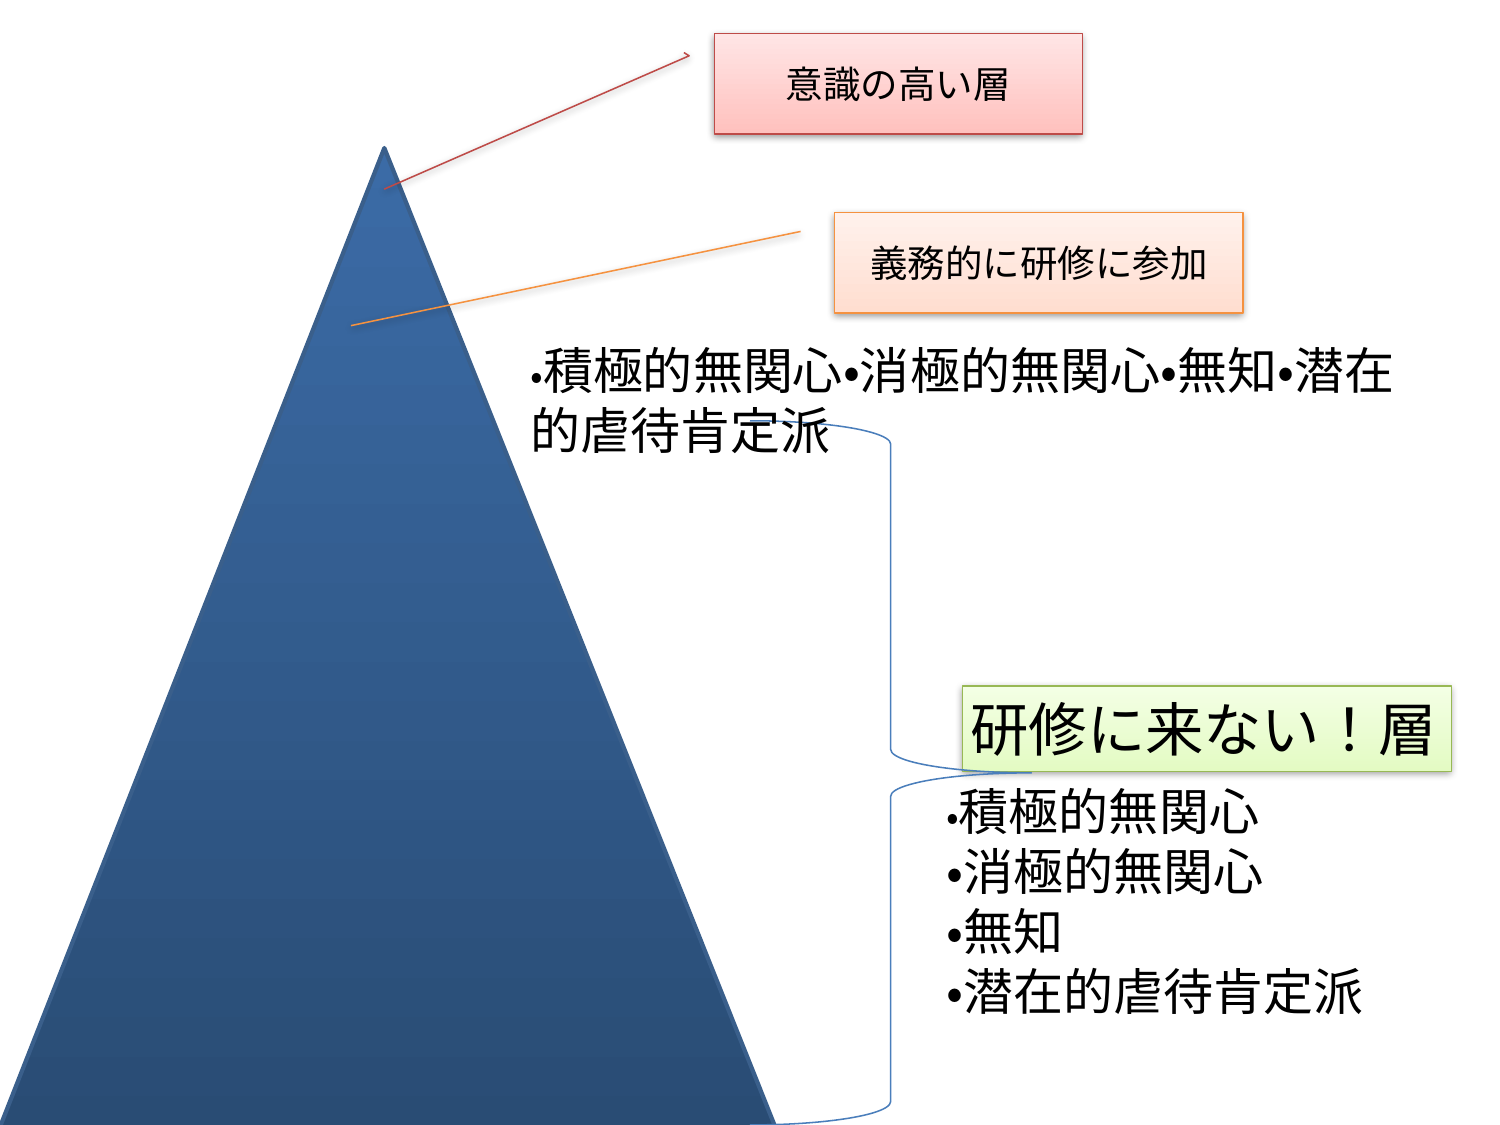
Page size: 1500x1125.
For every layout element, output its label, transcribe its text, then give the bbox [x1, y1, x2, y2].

text_box 研修に来ない！層 [955, 685, 1452, 771]
text_box 義務的に研修に参加 [350, 230, 801, 327]
text_box 意識の高い層 [383, 51, 690, 190]
text_box ・積極的無関心 ・消極的無関心 ・無知 ・潜在的虐待肯定派 [931, 772, 1500, 1028]
text_box 意識の高い層 [714, 33, 1083, 135]
text_box 義務的に研修に参加 [834, 212, 1244, 314]
text_box [0, 145, 750, 1125]
text_box [749, 467, 1020, 1125]
text_box ・積極的無関心・消極的無関心・無知・潜在的虐待肯定派 [515, 331, 1452, 467]
